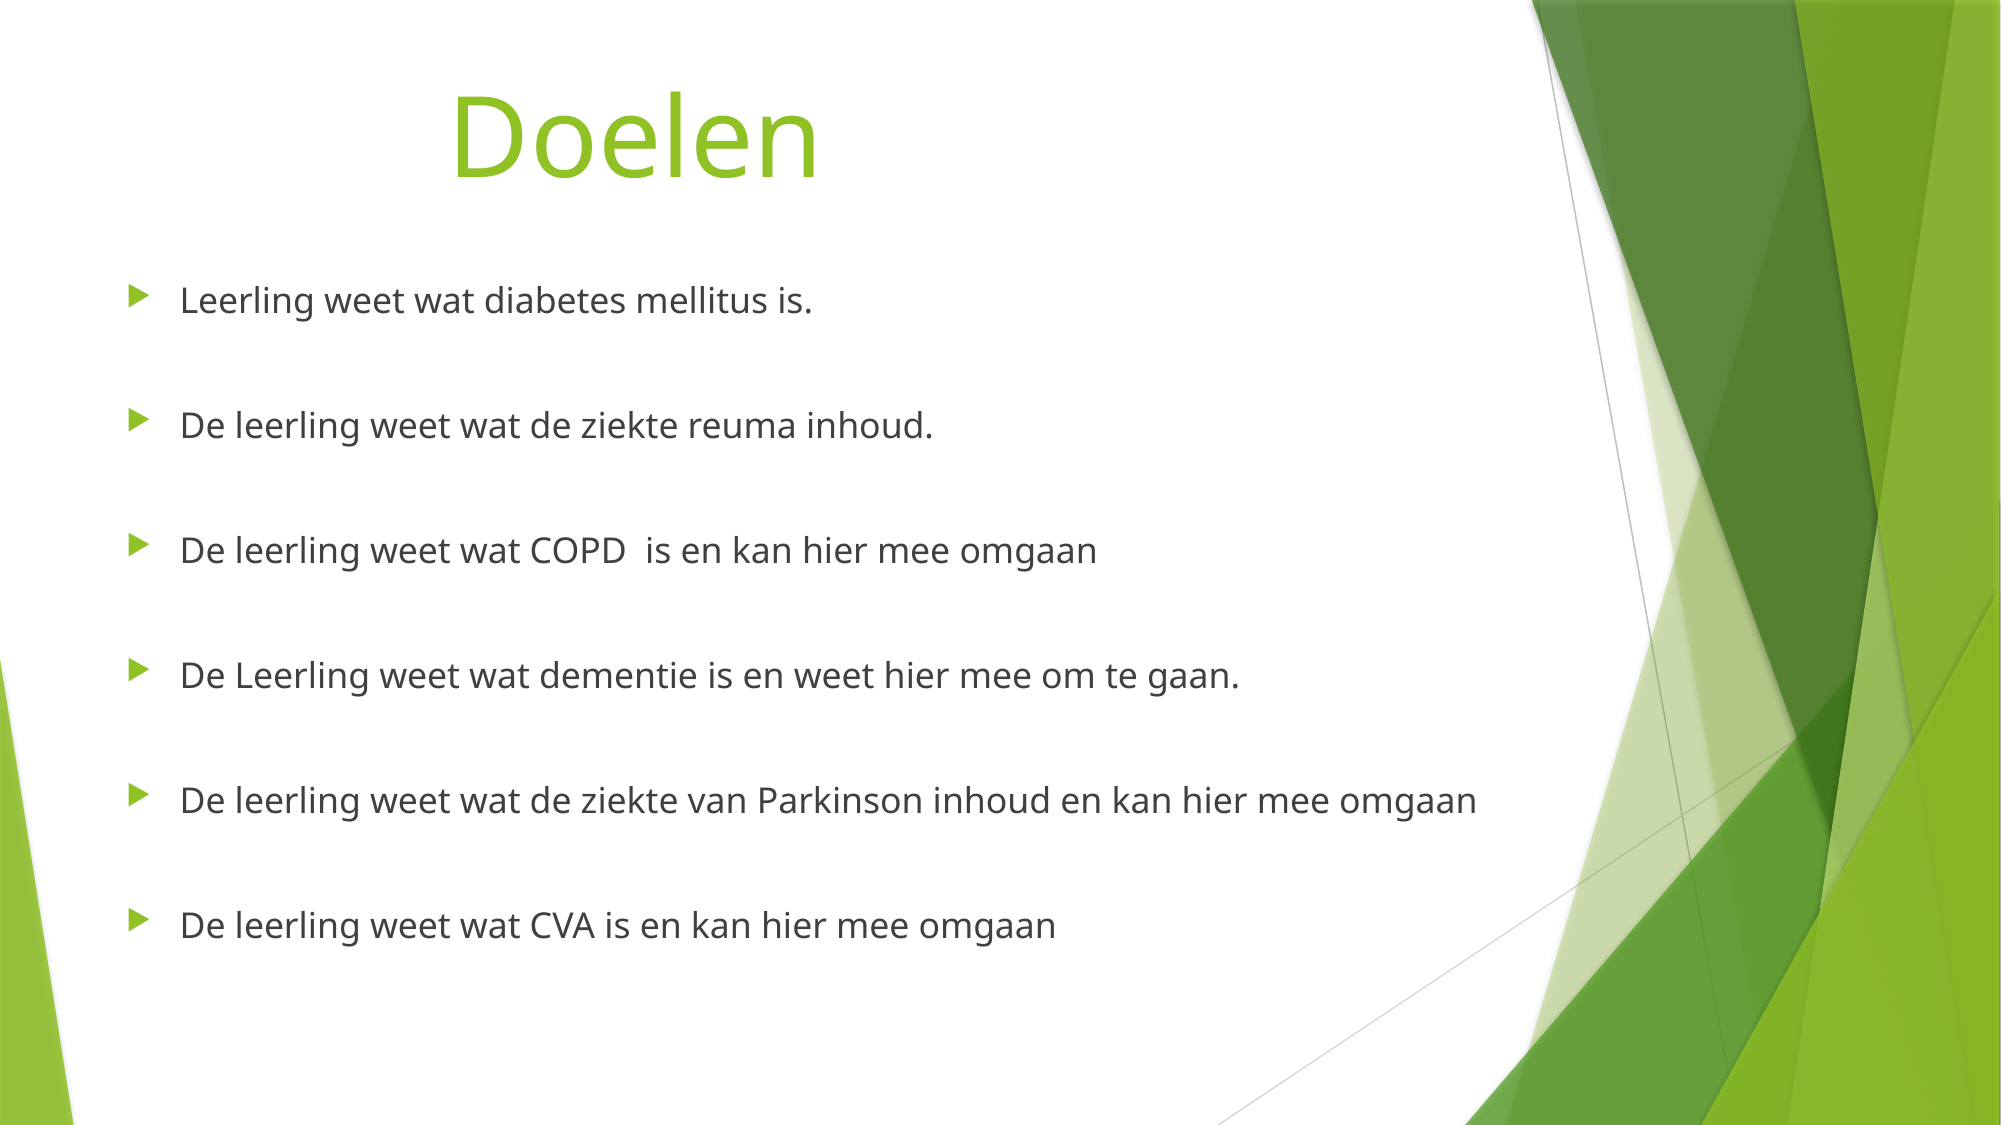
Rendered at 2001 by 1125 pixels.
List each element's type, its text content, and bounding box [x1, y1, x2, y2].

title Doelen [111, 57, 1522, 207]
list Leerling weet wat diabetes mellitus is. De leerling weet wat de ziekte reuma inhoud. De leerling weet wat COPD is en kan hier mee omgaan De Leerling weet wat dementie is en weet hier mee om te gaan. De leerling weet wat de ziekte van Parkinson inhoud en kan hier mee omgaan De leerling weet wat CVA is en kan hier mee omgaan [111, 207, 1522, 992]
